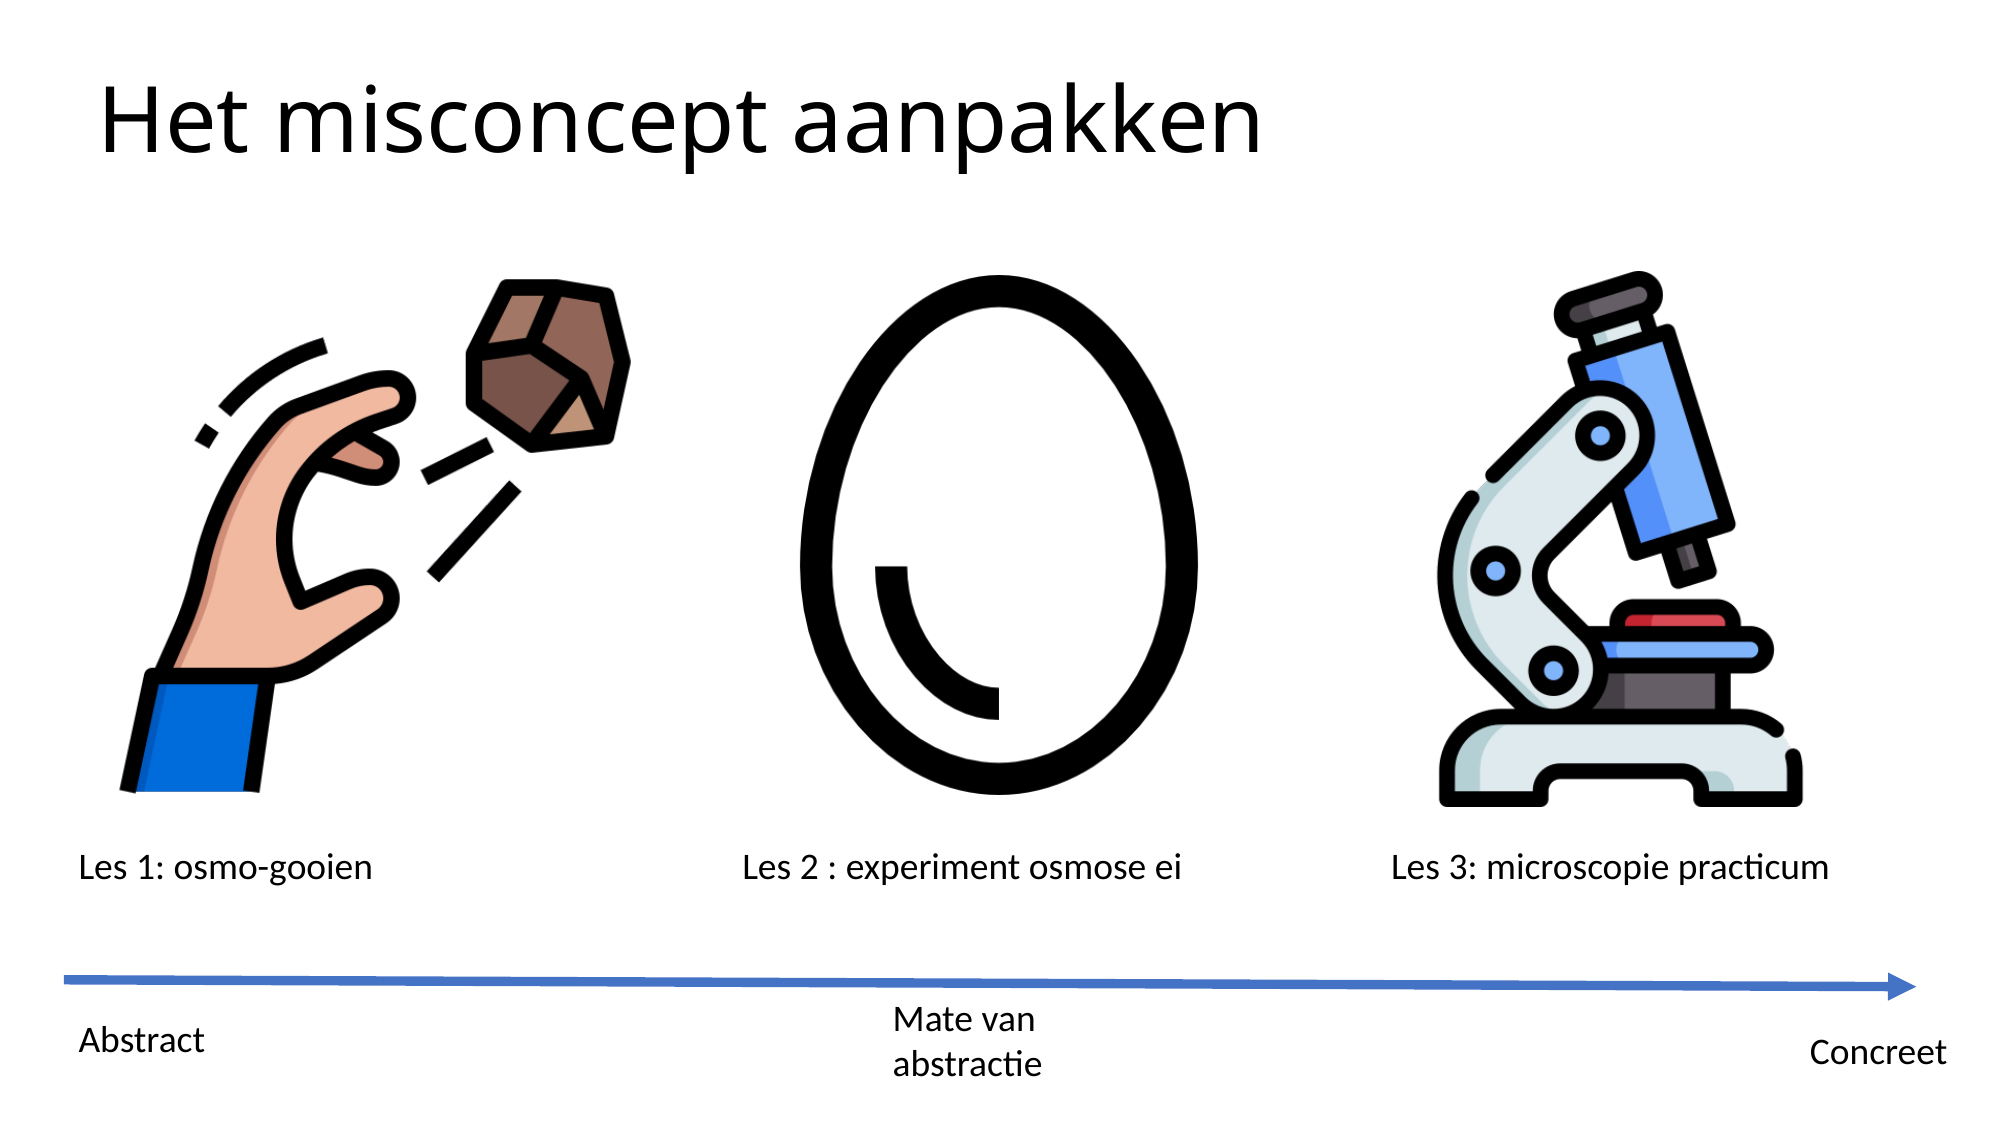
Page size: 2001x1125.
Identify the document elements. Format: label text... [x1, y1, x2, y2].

text_box Concreet [1795, 1019, 2000, 1080]
text_box Les 1: osmo-gooien [63, 834, 580, 895]
text_box Les 2 : experiment osmose ei [727, 834, 1247, 895]
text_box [63, 979, 1917, 987]
text_box Mate van abstractie [877, 987, 1097, 1092]
picture [739, 275, 1259, 795]
picture [111, 271, 639, 800]
picture [1352, 271, 1888, 807]
text_box Les 3: microscopie practicum [1376, 834, 1876, 895]
text_box Abstract [63, 1008, 279, 1068]
text_box Het misconcept aanpakken [82, 52, 1514, 178]
